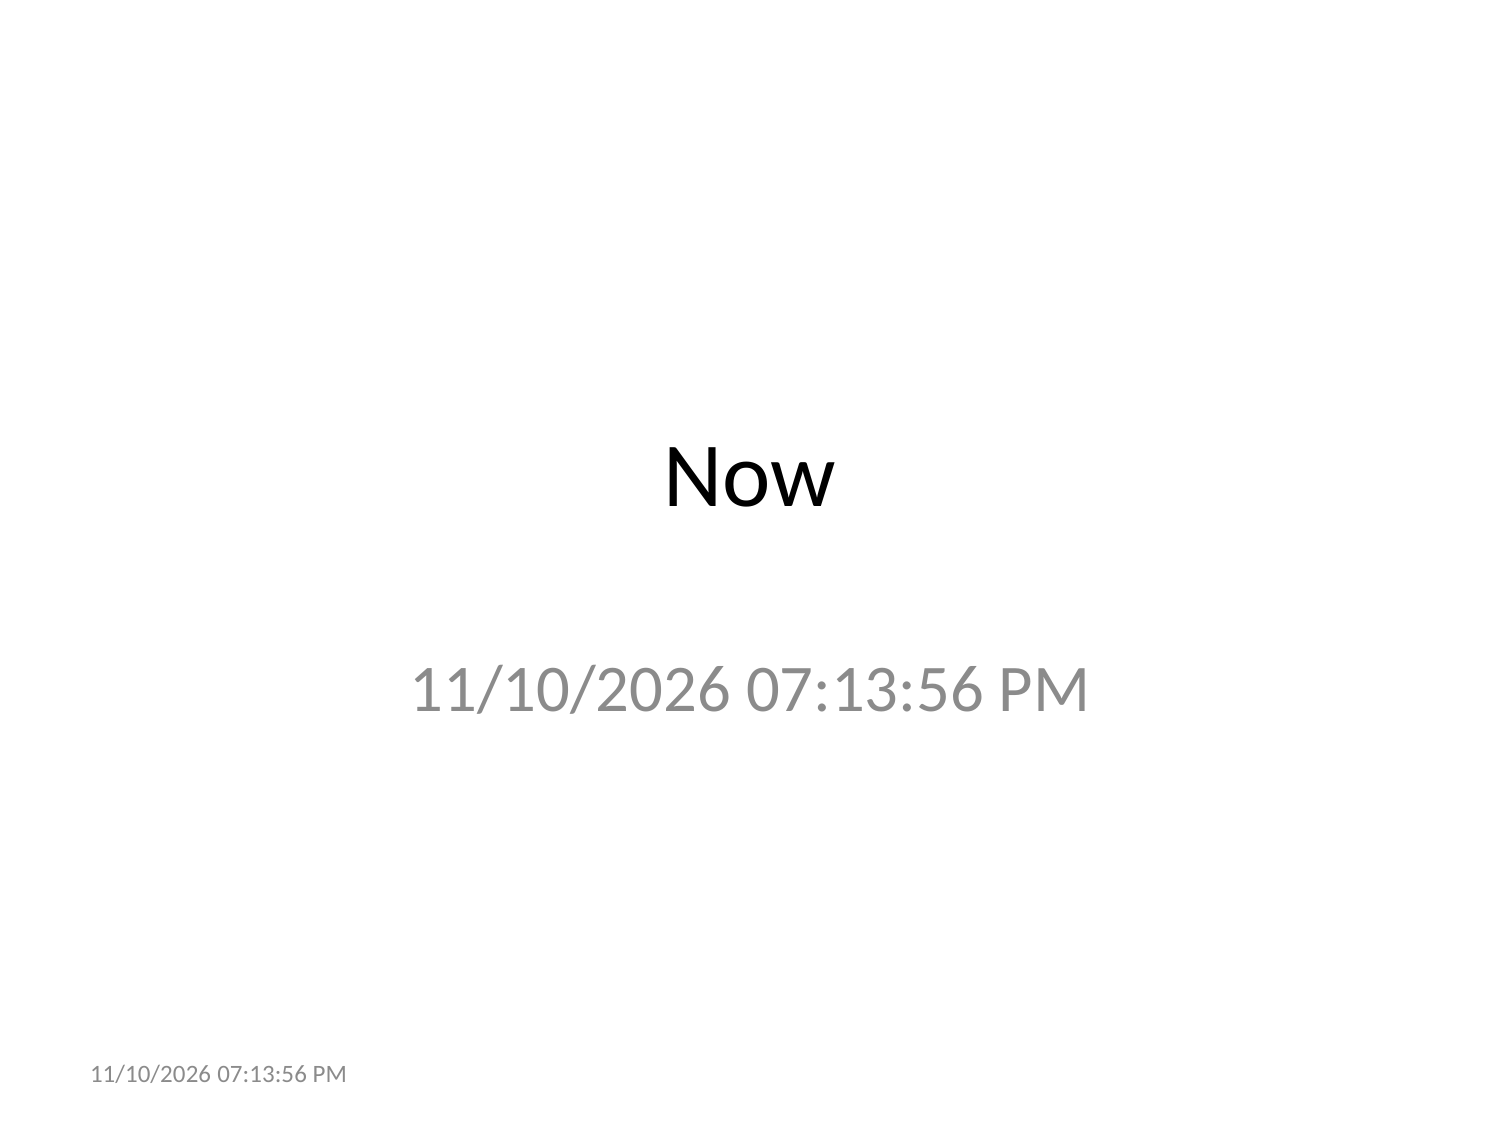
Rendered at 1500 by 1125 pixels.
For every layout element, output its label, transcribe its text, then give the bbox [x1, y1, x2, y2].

title Now [112, 349, 1388, 591]
subtitle 2011-12-19 10:20:04 AM [225, 637, 1275, 925]
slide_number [75, 1042, 425, 1103]
